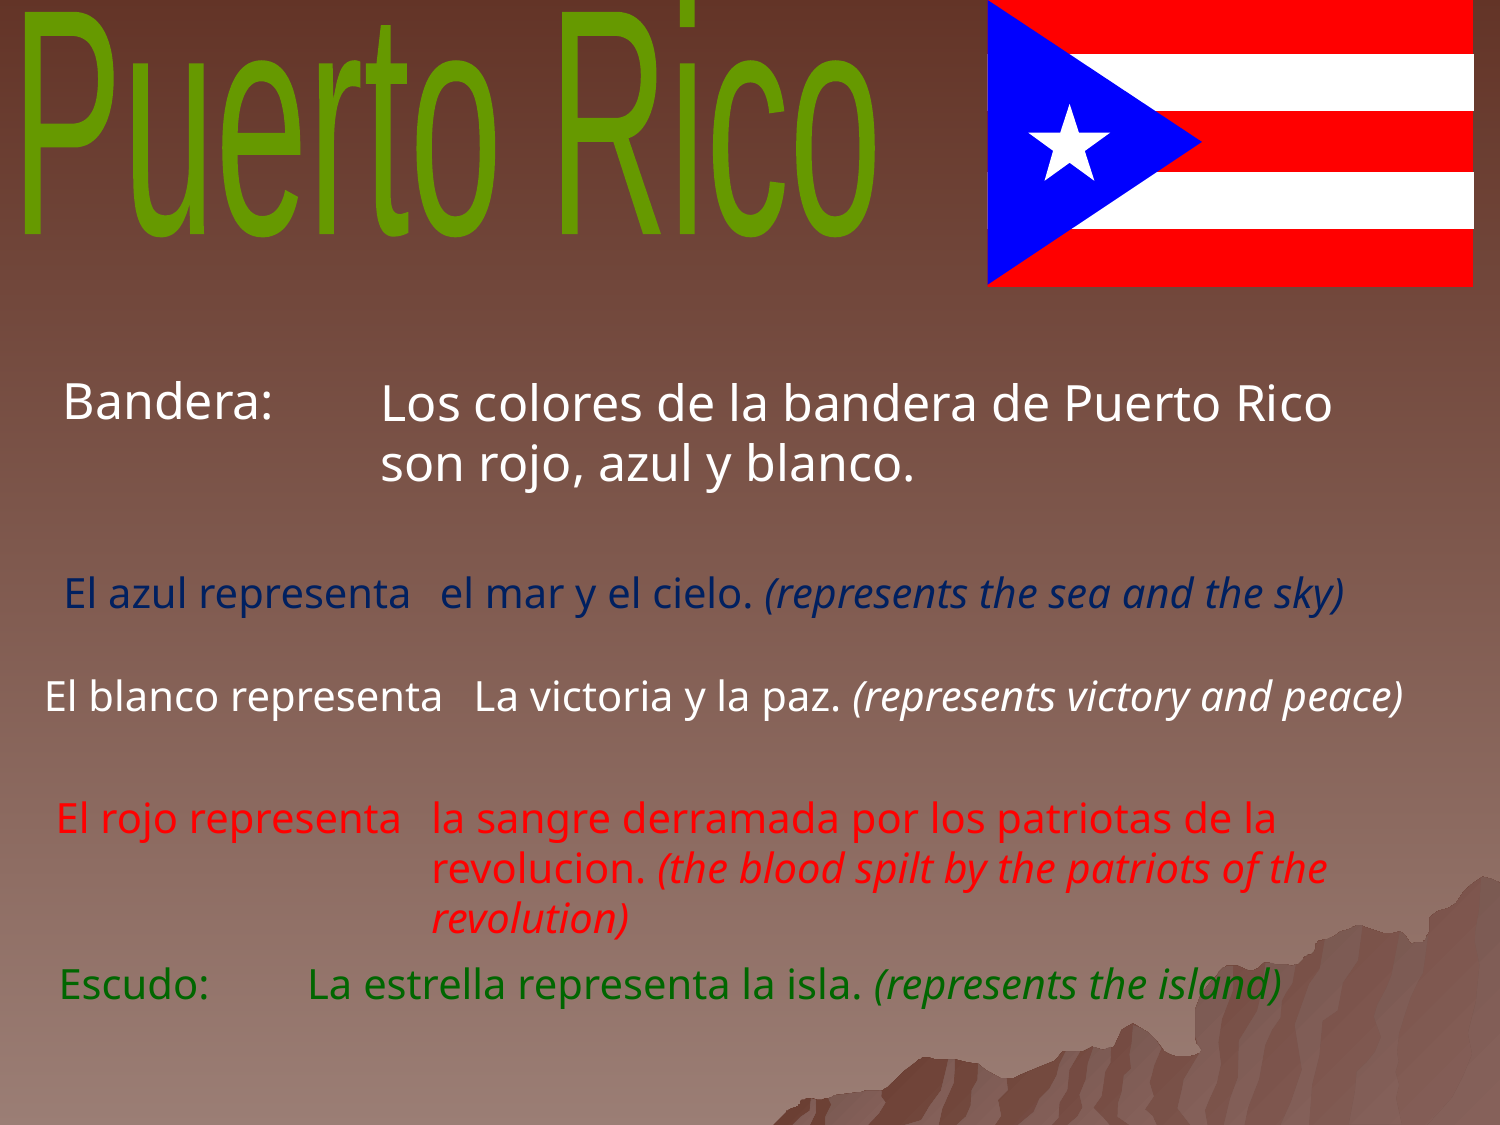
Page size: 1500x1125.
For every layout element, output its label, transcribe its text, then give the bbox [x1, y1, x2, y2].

text_box Bandera: [48, 361, 290, 437]
text_box Escudo: [43, 950, 225, 1015]
text_box La estrella representa la isla. (represents the island) [292, 950, 1297, 1015]
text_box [987, 0, 1476, 288]
text_box El azul representa [0, 559, 424, 625]
text_box El blanco representa [29, 662, 459, 728]
text_box la sangre derramada por los patriotas de la revolucion. (the blood spilt by the patriots of the revolution) [416, 784, 1500, 950]
text_box La victoria y la paz. (represents victory and peace) [459, 662, 1438, 728]
text_box el mar y el cielo. (represents the sea and the sky) [424, 559, 1463, 625]
text_box El rojo representa [40, 784, 416, 850]
text_box Los colores de la bandera de Puerto Rico son rojo, azul y blanco. [365, 363, 1349, 499]
